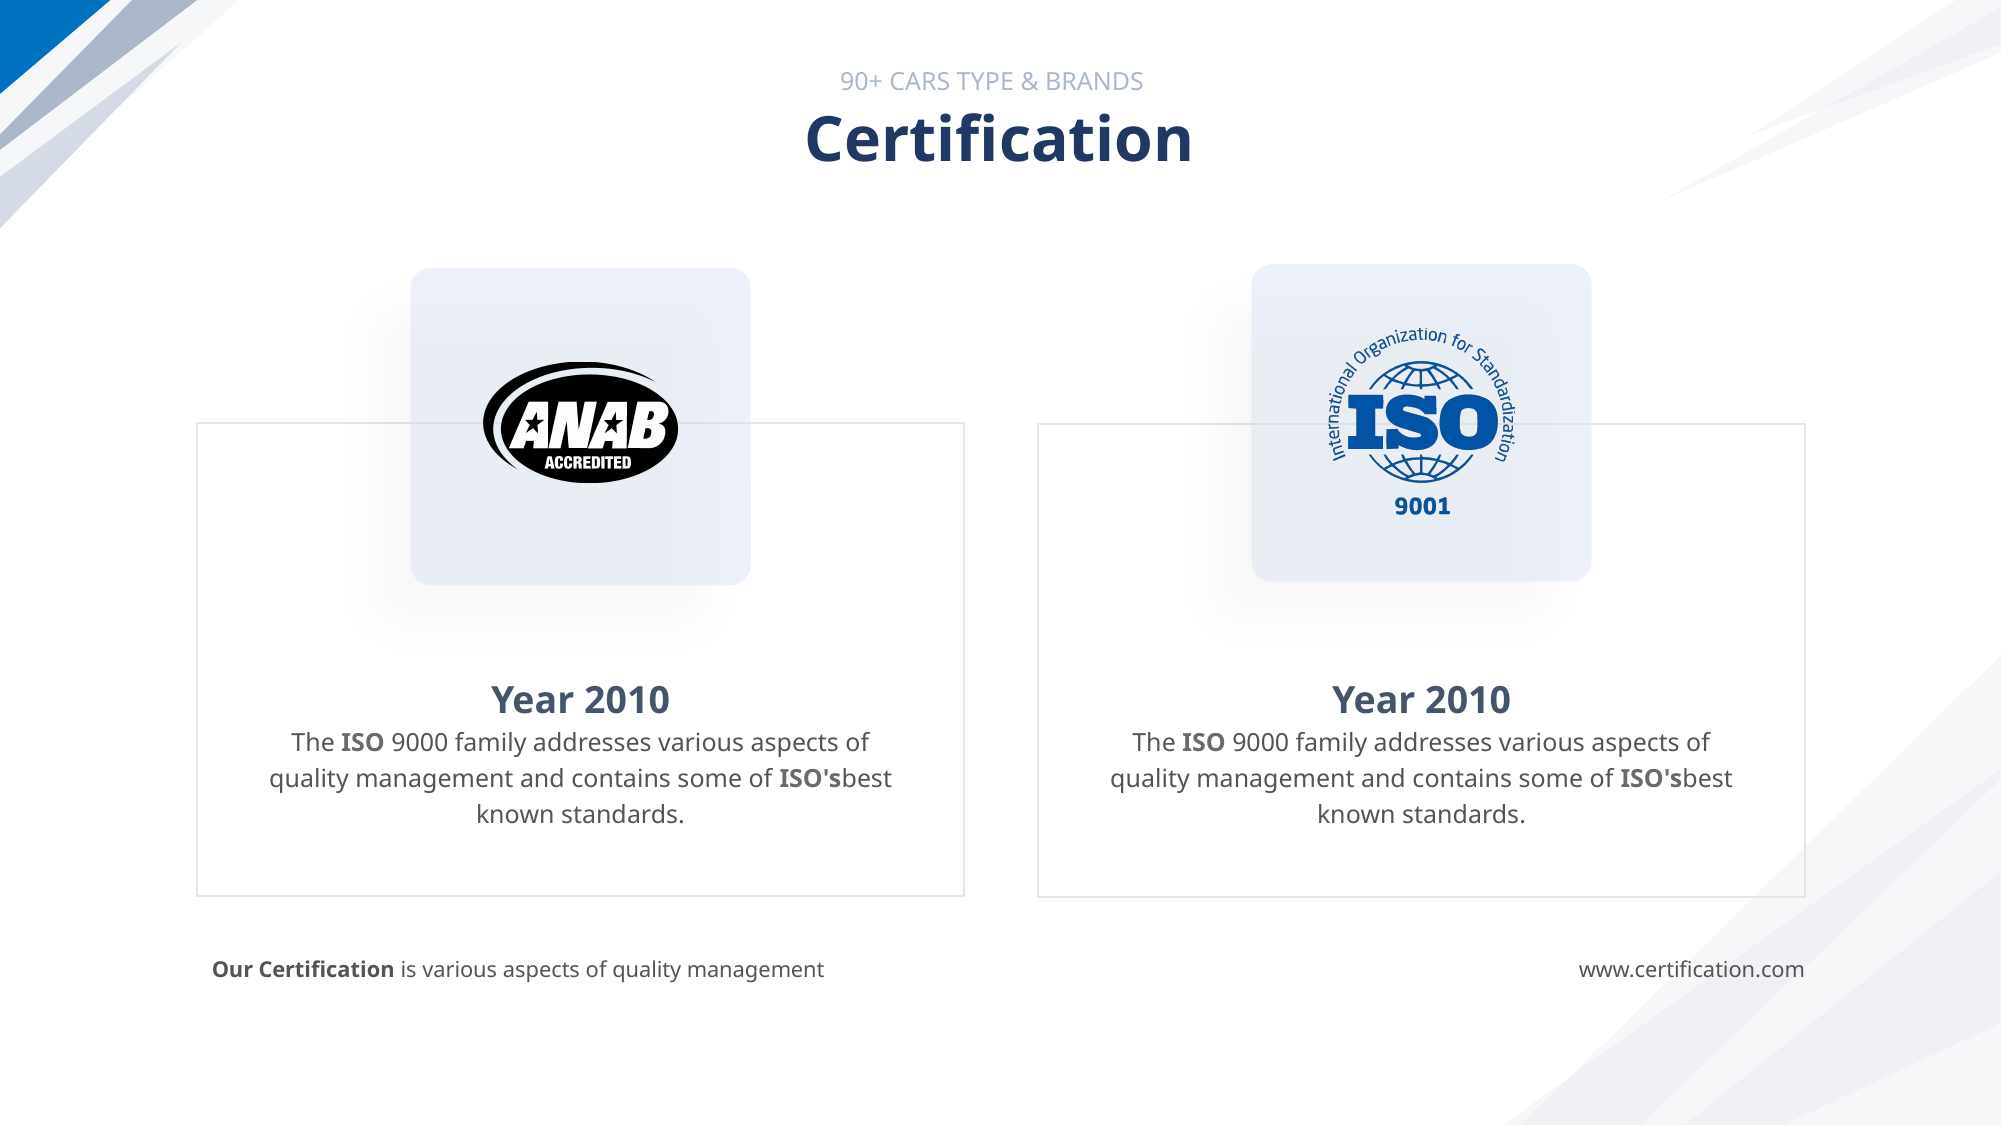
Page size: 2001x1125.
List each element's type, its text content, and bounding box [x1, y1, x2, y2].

text_box [196, 422, 965, 897]
text_box Year 2010 The ISO 9000 family addresses various aspects of quality management and contains some of ISO'sbest known standards. [235, 659, 926, 838]
picture [483, 361, 678, 483]
text_box www.certification.com [1547, 948, 1821, 991]
picture [1328, 328, 1515, 515]
text_box [410, 267, 751, 586]
text_box [1037, 423, 1806, 897]
text_box 90+ CARS TYPE & BRANDS [825, 57, 1175, 104]
text_box Year 2010 The ISO 9000 family addresses various aspects of quality management and contains some of ISO'sbest known standards. [1076, 659, 1767, 838]
text_box [1251, 263, 1592, 582]
text_box Our Certification is various aspects of quality management [196, 948, 893, 991]
title Certification [137, 73, 1863, 210]
